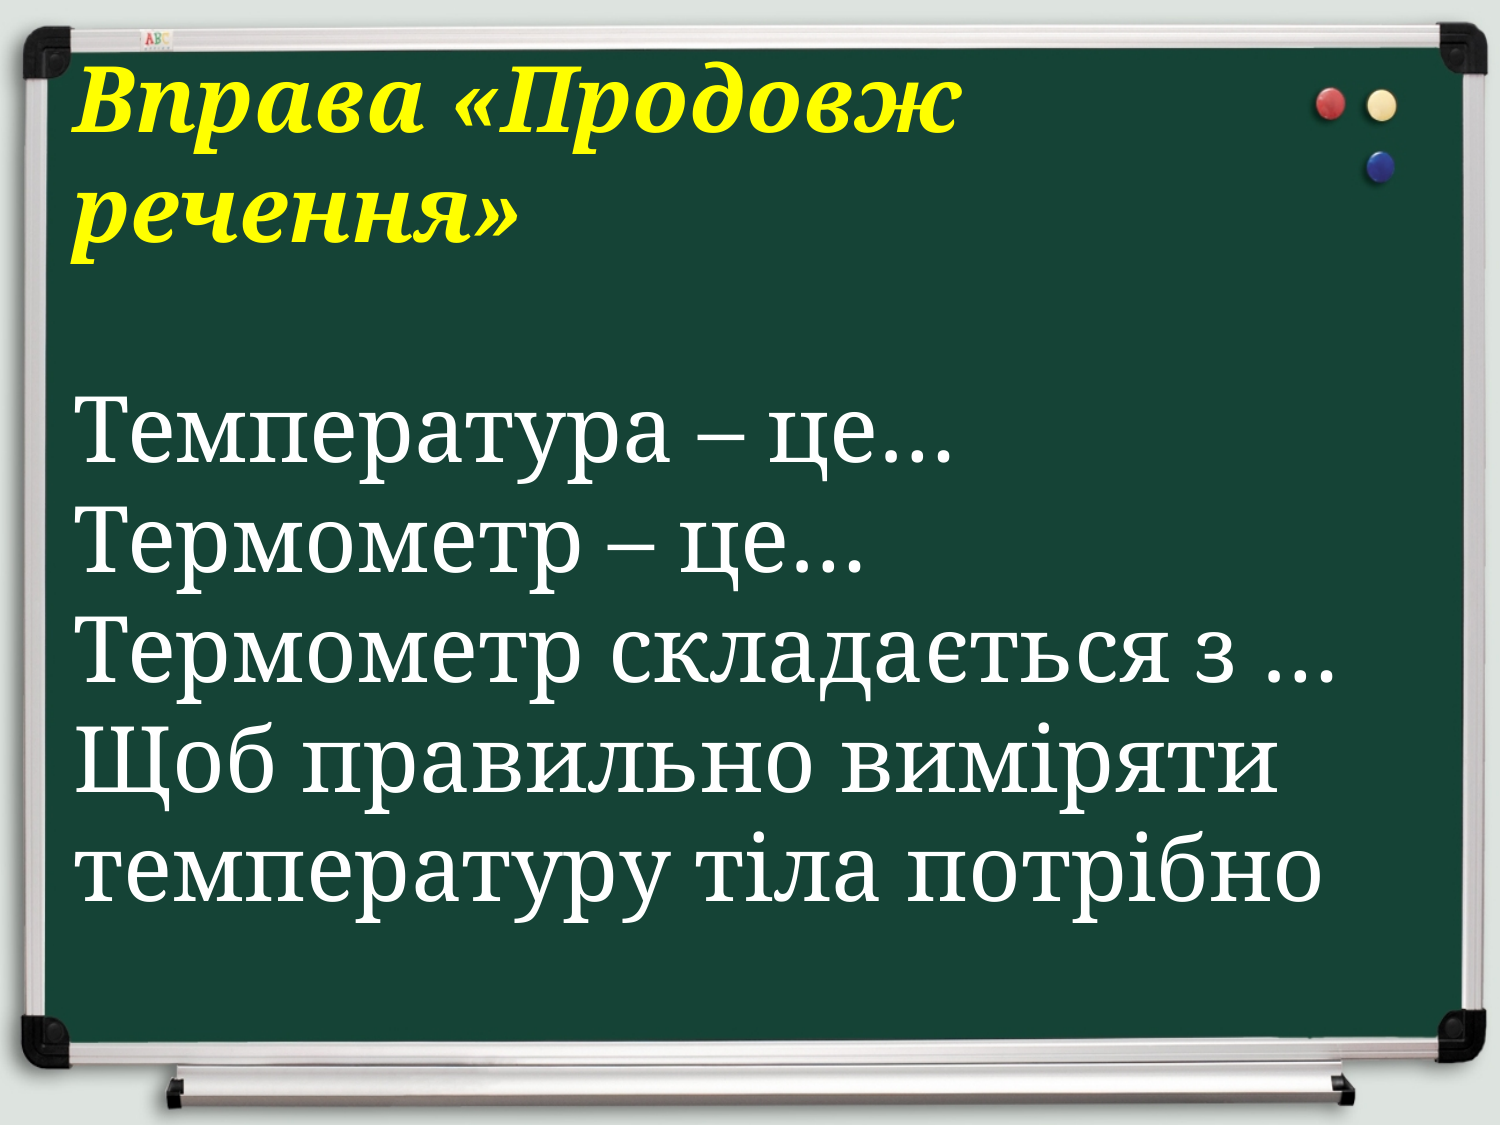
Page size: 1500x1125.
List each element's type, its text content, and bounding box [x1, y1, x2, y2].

title Вправа «Продовж речення» Температура – це… Термометр – це… Термометр складається з … Щоб правильно виміряти температуру тіла потрібно [58, 386, 1409, 575]
picture [0, 0, 1500, 1125]
